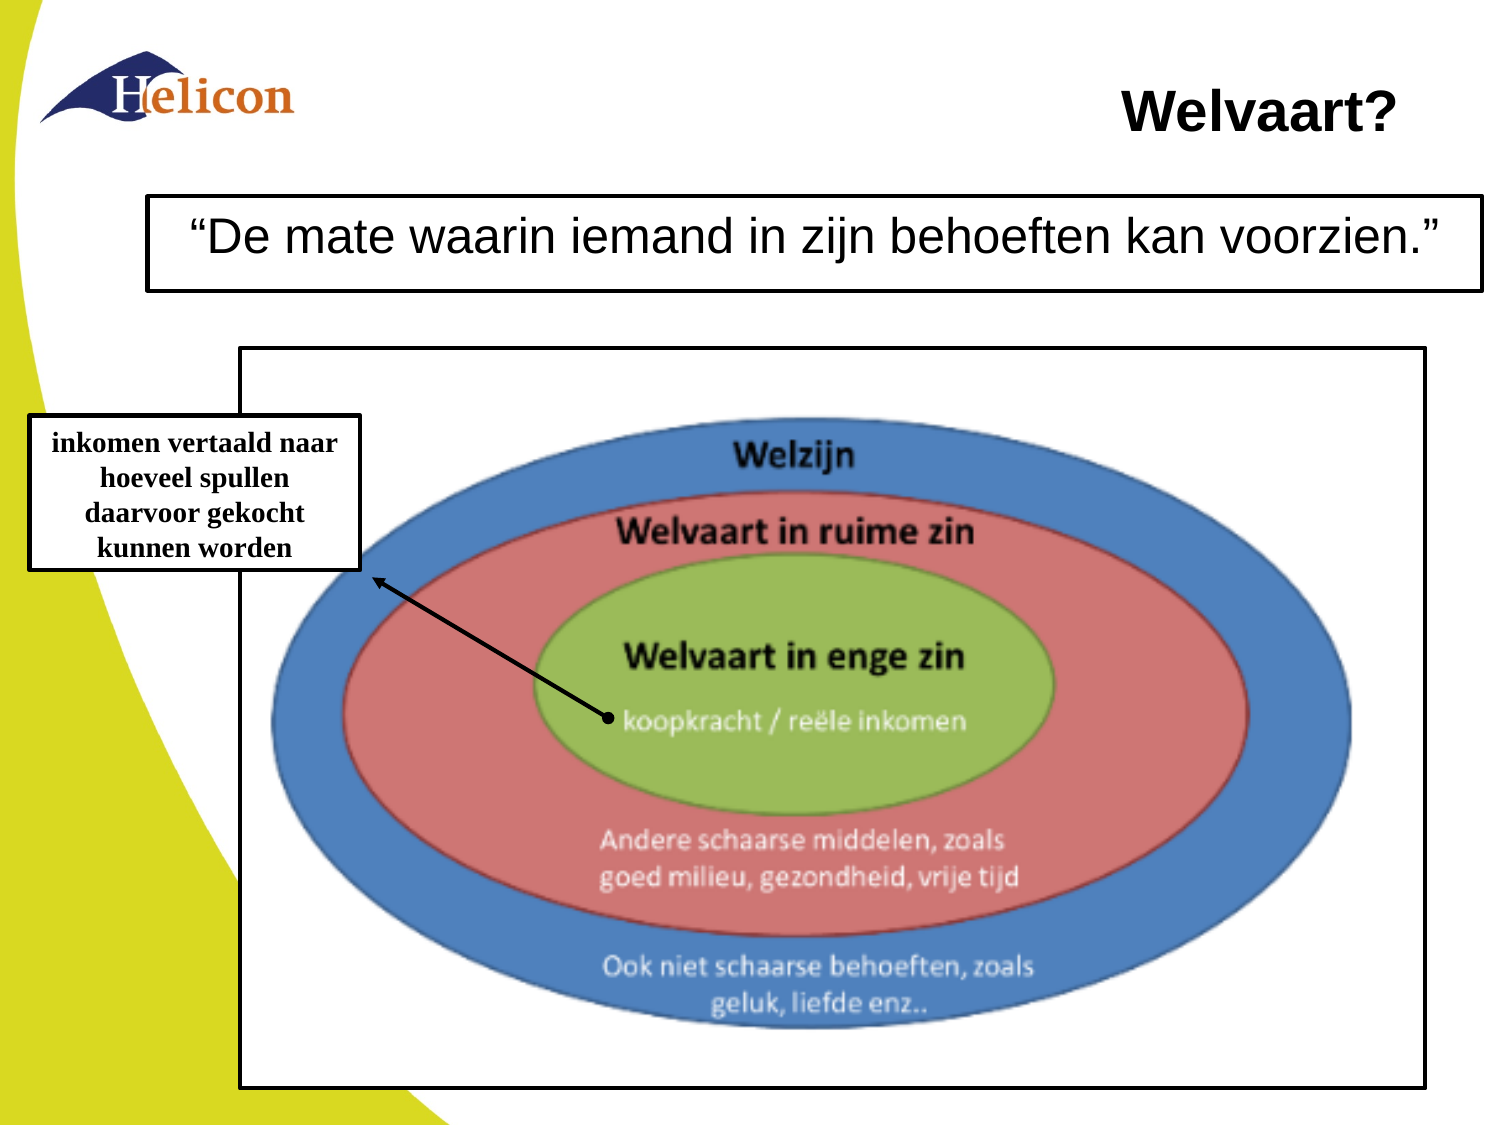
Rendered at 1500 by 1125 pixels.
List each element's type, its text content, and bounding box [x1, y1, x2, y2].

list “De mate waarin iemand in zijn behoeften kan voorzien.” [147, 196, 1483, 291]
title Welvaart? [324, 54, 1415, 161]
picture [0, 0, 1500, 1125]
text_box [371, 577, 609, 719]
text_box inkomen vertaald naar hoeveel spullen daarvoor gekocht kunnen worden [29, 415, 236, 571]
